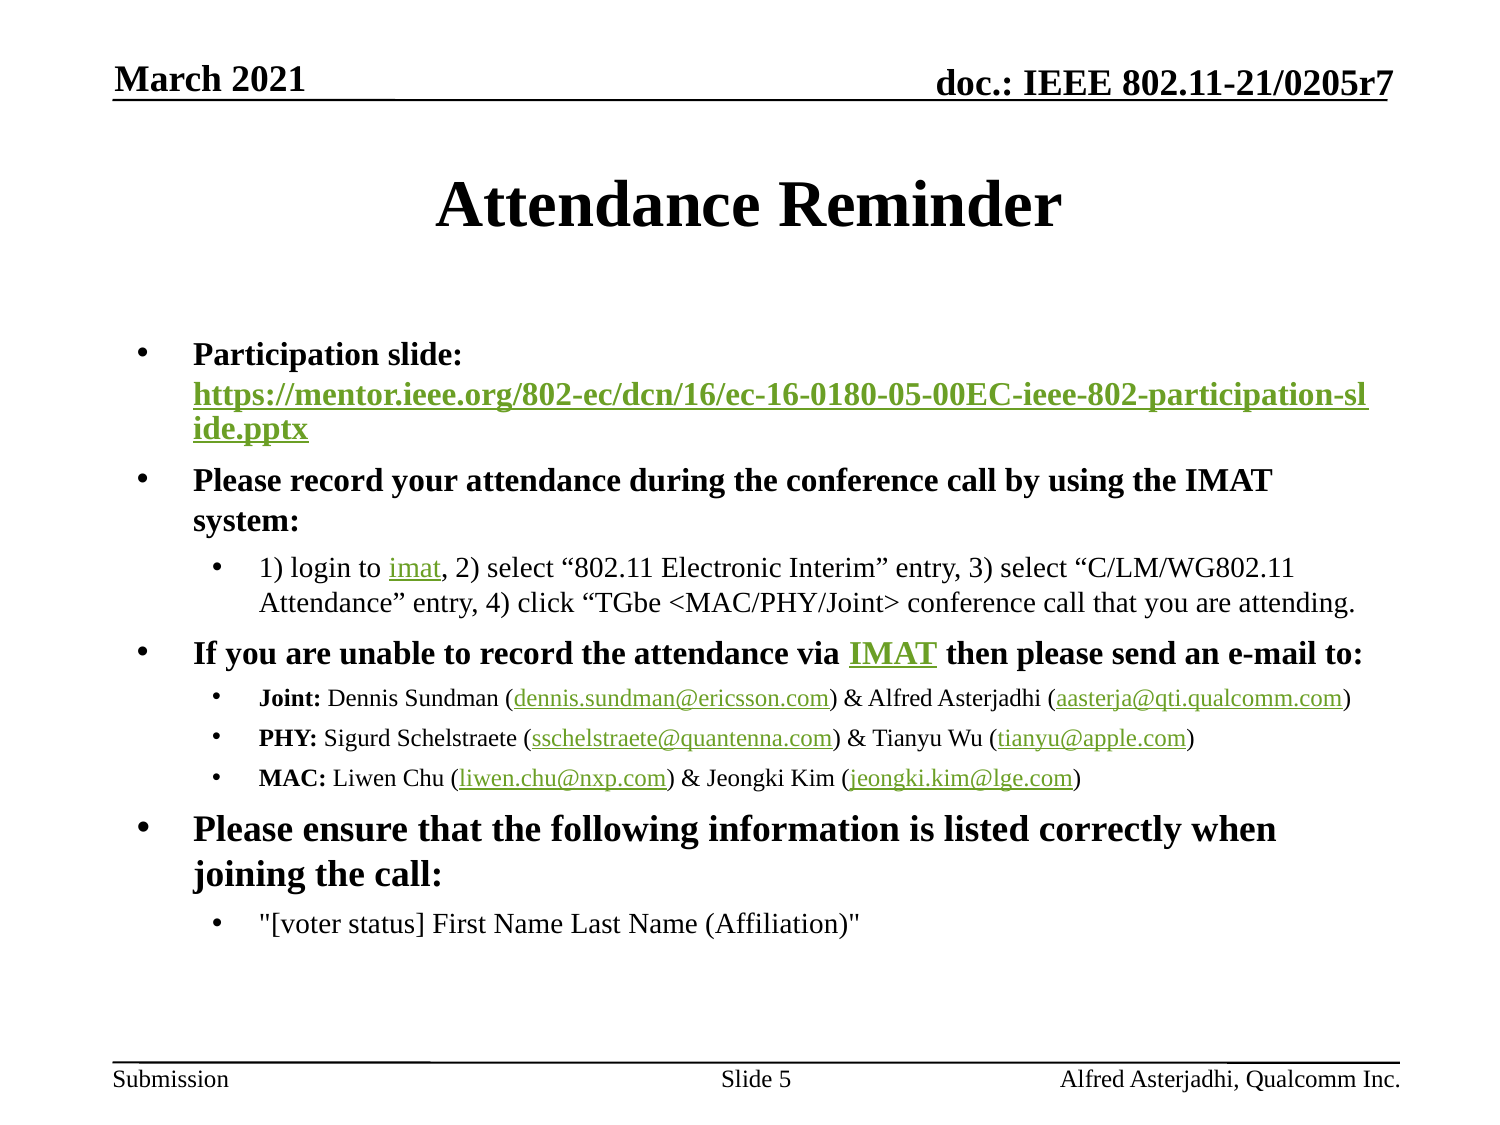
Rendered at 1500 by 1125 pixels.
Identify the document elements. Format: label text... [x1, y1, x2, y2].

slide_number Slide 5 [712, 1061, 800, 1123]
title Attendance Reminder [112, 112, 1388, 288]
footer Alfred Asterjadhi, Qualcomm Inc. [878, 1061, 1402, 1093]
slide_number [114, 54, 423, 100]
list Participation slide: https://mentor.ieee.org/802-ec/dcn/16/ec-16-0180-05-00EC-ieee-802-participation-slide.pptx Please record your attendance during the conference call by using the IMAT system: 1) login to imat, 2) select “802.11 Electronic Interim” entry, 3) select “C/LM/WG802.11 Attendance” entry, 4) click “TGbe <MAC/PHY/Joint> conference call that you are attending. If you are unable to record the attendance via IMAT then please send an e-mail to: Joint: Dennis Sundman (dennis.sundman@ericsson.com) & Alfred Asterjadhi (aasterja@qti.qualcomm.com) PHY: Sigurd Schelstraete (sschelstraete@quantenna.com) & Tianyu Wu (tianyu@apple.com) MAC: Liwen Chu (liwen.chu@nxp.com) & Jeongki Kim (jeongki.kim@lge.com) Please ensure that the following information is listed correctly when joining the call: "[voter status] First Name Last Name (Affiliation)" [112, 324, 1388, 1063]
